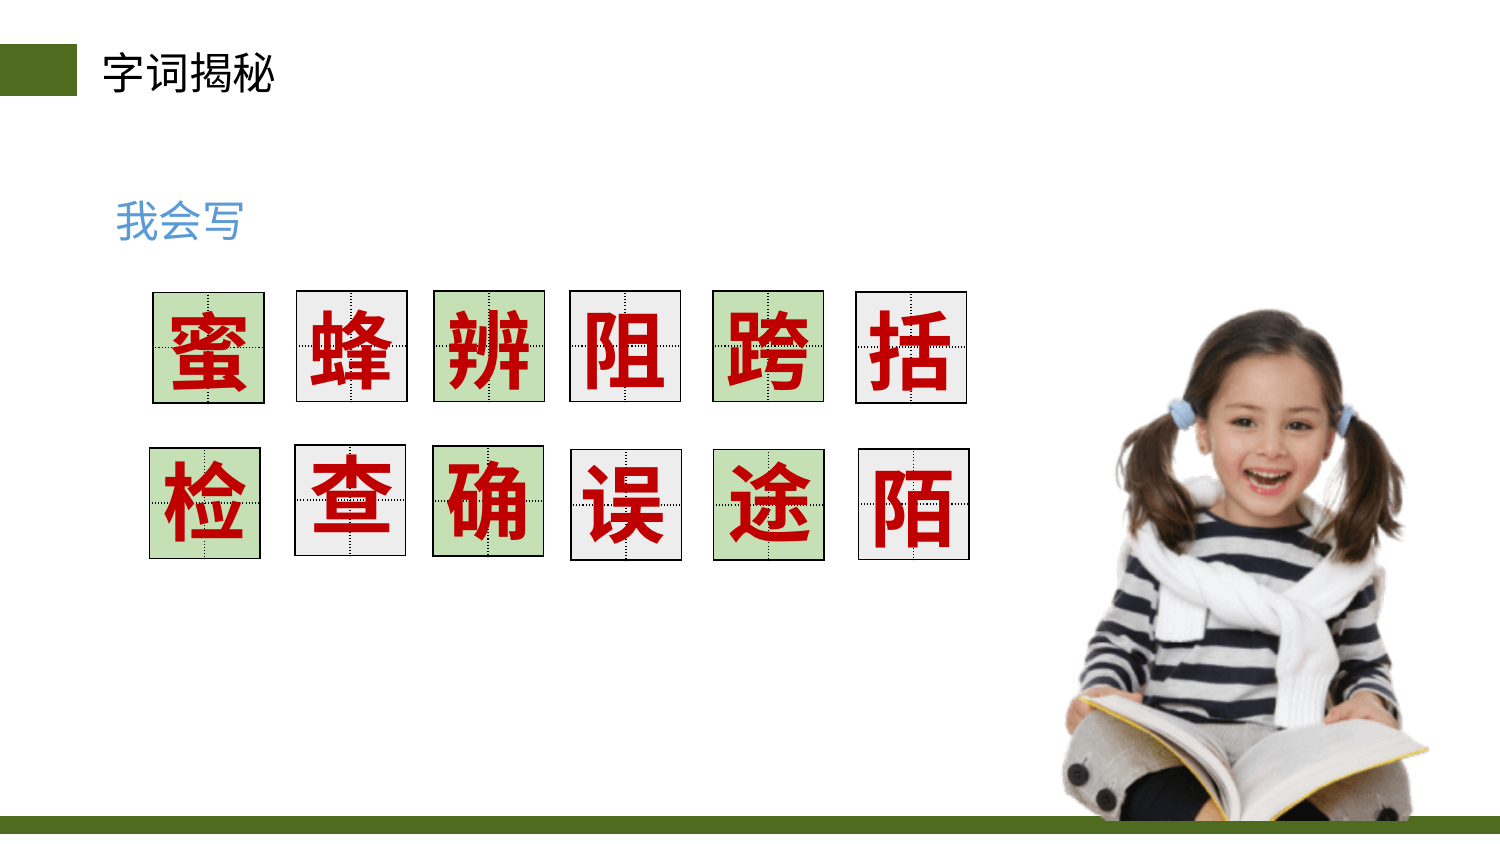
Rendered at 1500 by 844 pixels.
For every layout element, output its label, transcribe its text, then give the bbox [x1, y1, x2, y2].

text_box 误 [568, 445, 678, 560]
text_box 辨 [435, 291, 544, 405]
text_box 括 [856, 292, 965, 407]
text_box 途 [716, 444, 825, 559]
text_box 我会写 [103, 187, 258, 252]
text_box 跨 [714, 291, 823, 405]
text_box 蜜 [154, 293, 263, 407]
text_box 蜂 [296, 291, 406, 405]
text_box 检 [151, 443, 260, 558]
text_box 阻 [570, 291, 679, 405]
text_box 陌 [859, 449, 968, 564]
text_box 查 [298, 436, 407, 550]
table_cell [296, 500, 350, 555]
text_box 确 [434, 442, 543, 556]
picture [1046, 303, 1437, 821]
text_box 字词揭秘 [90, 40, 368, 104]
table_cell [350, 550, 405, 555]
